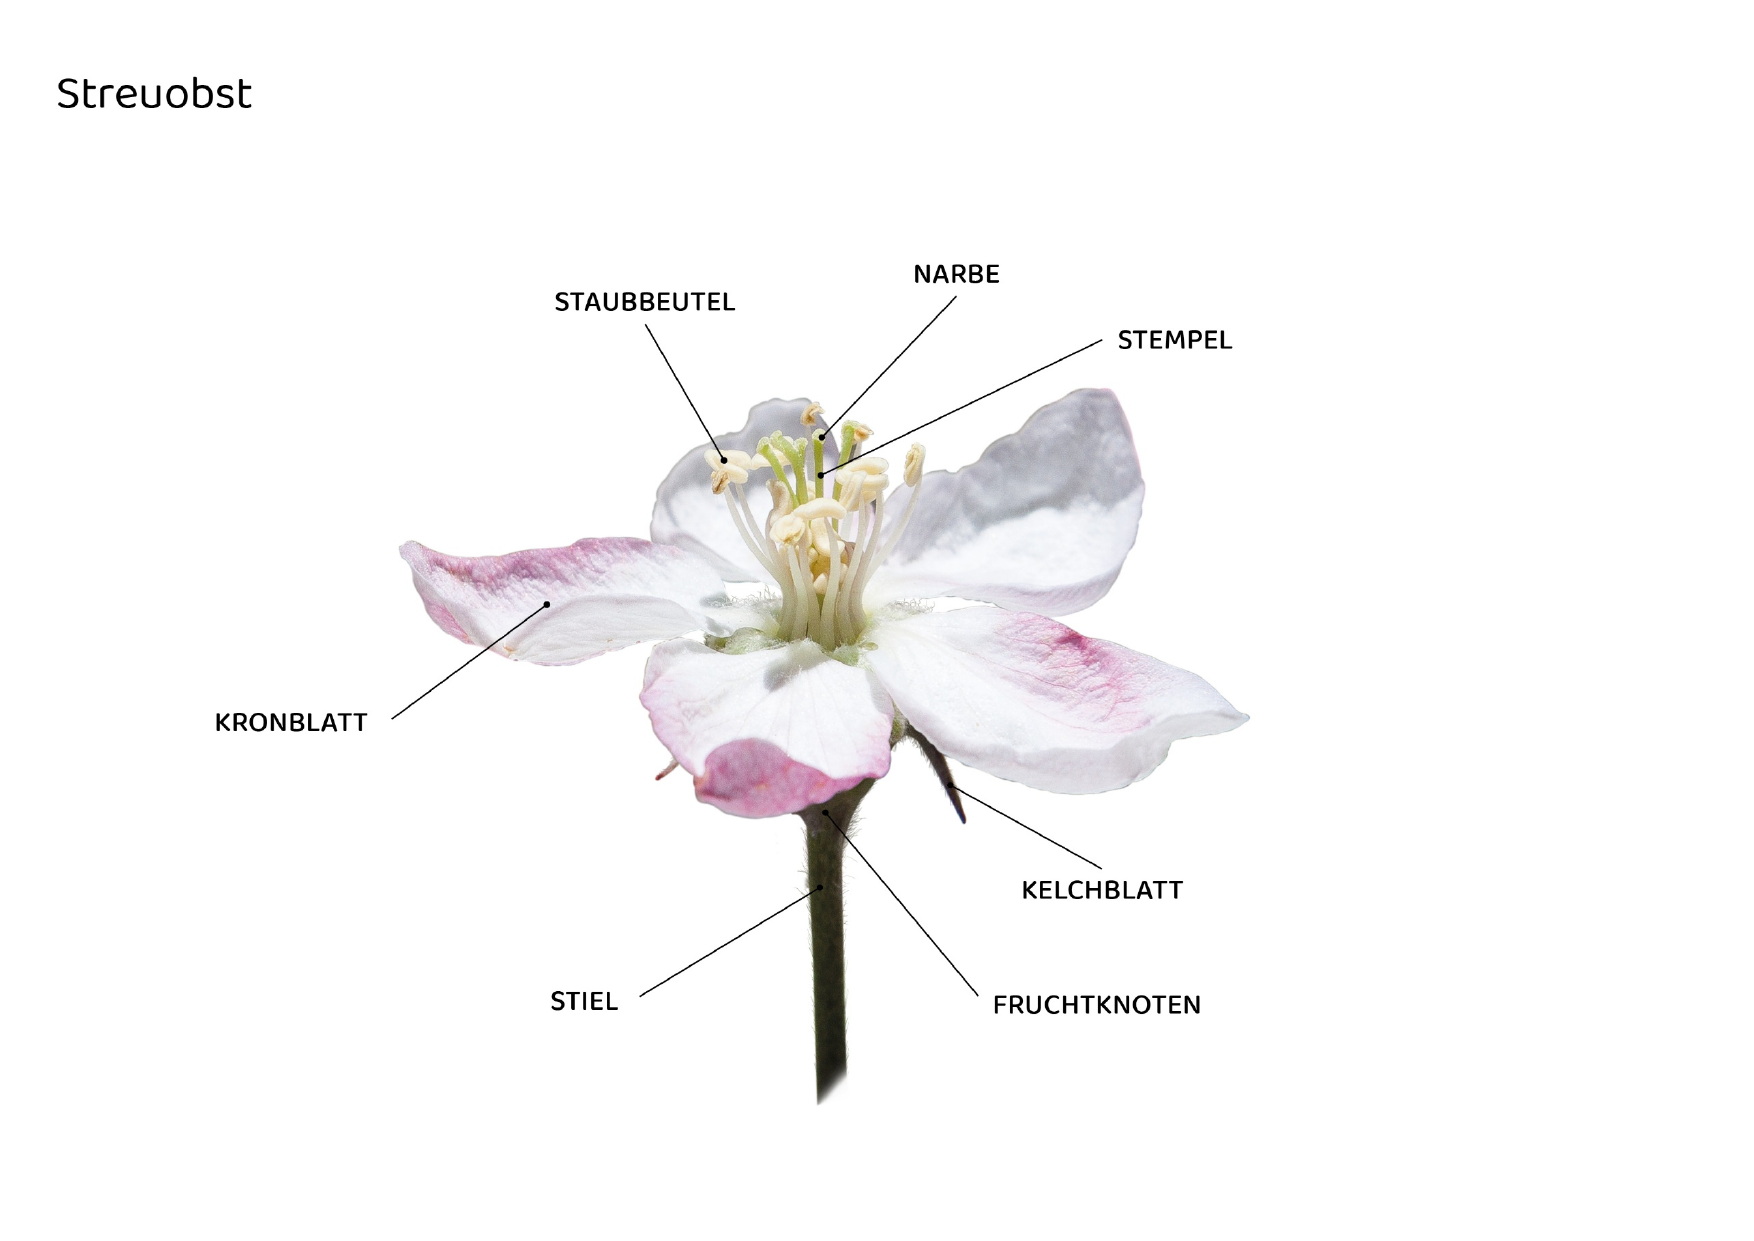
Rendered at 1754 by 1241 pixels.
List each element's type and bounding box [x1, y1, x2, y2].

picture [0, 0, 1650, 1167]
